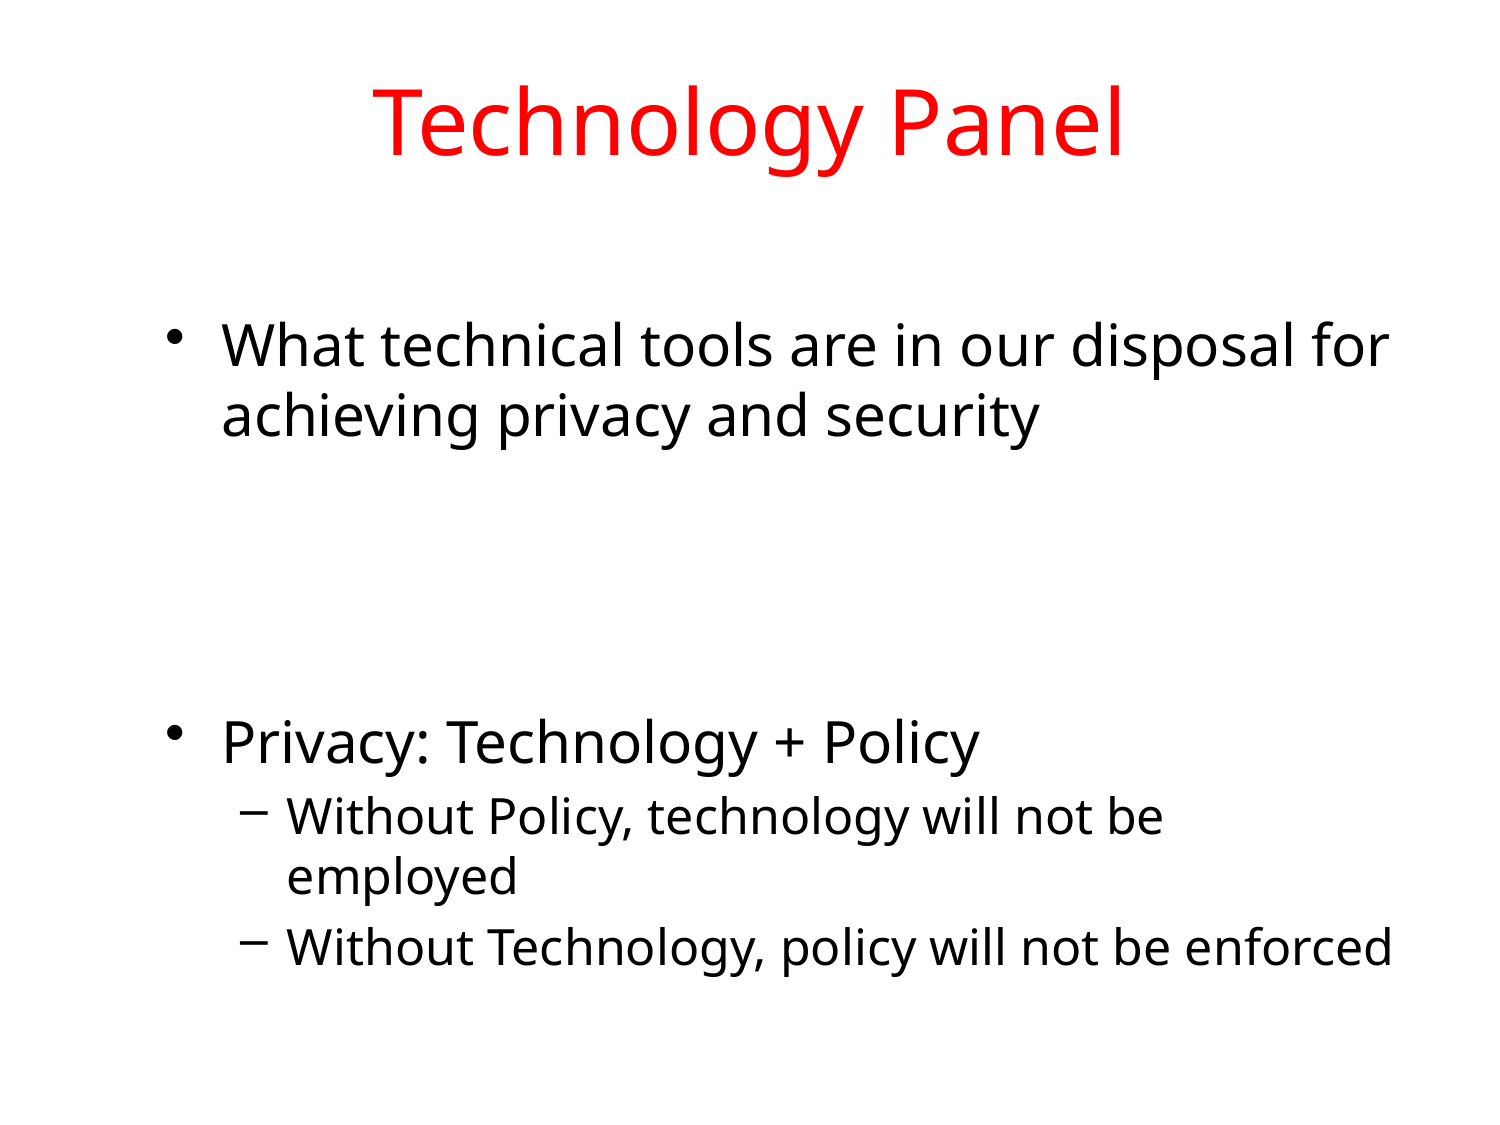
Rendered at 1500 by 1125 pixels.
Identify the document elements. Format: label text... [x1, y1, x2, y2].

title Technology Panel [112, 24, 1388, 213]
list What technical tools are in our disposal for achieving privacy and security Privacy: Technology + Policy Without Policy, technology will not be employed Without Technology, policy will not be enforced [149, 137, 1426, 813]
